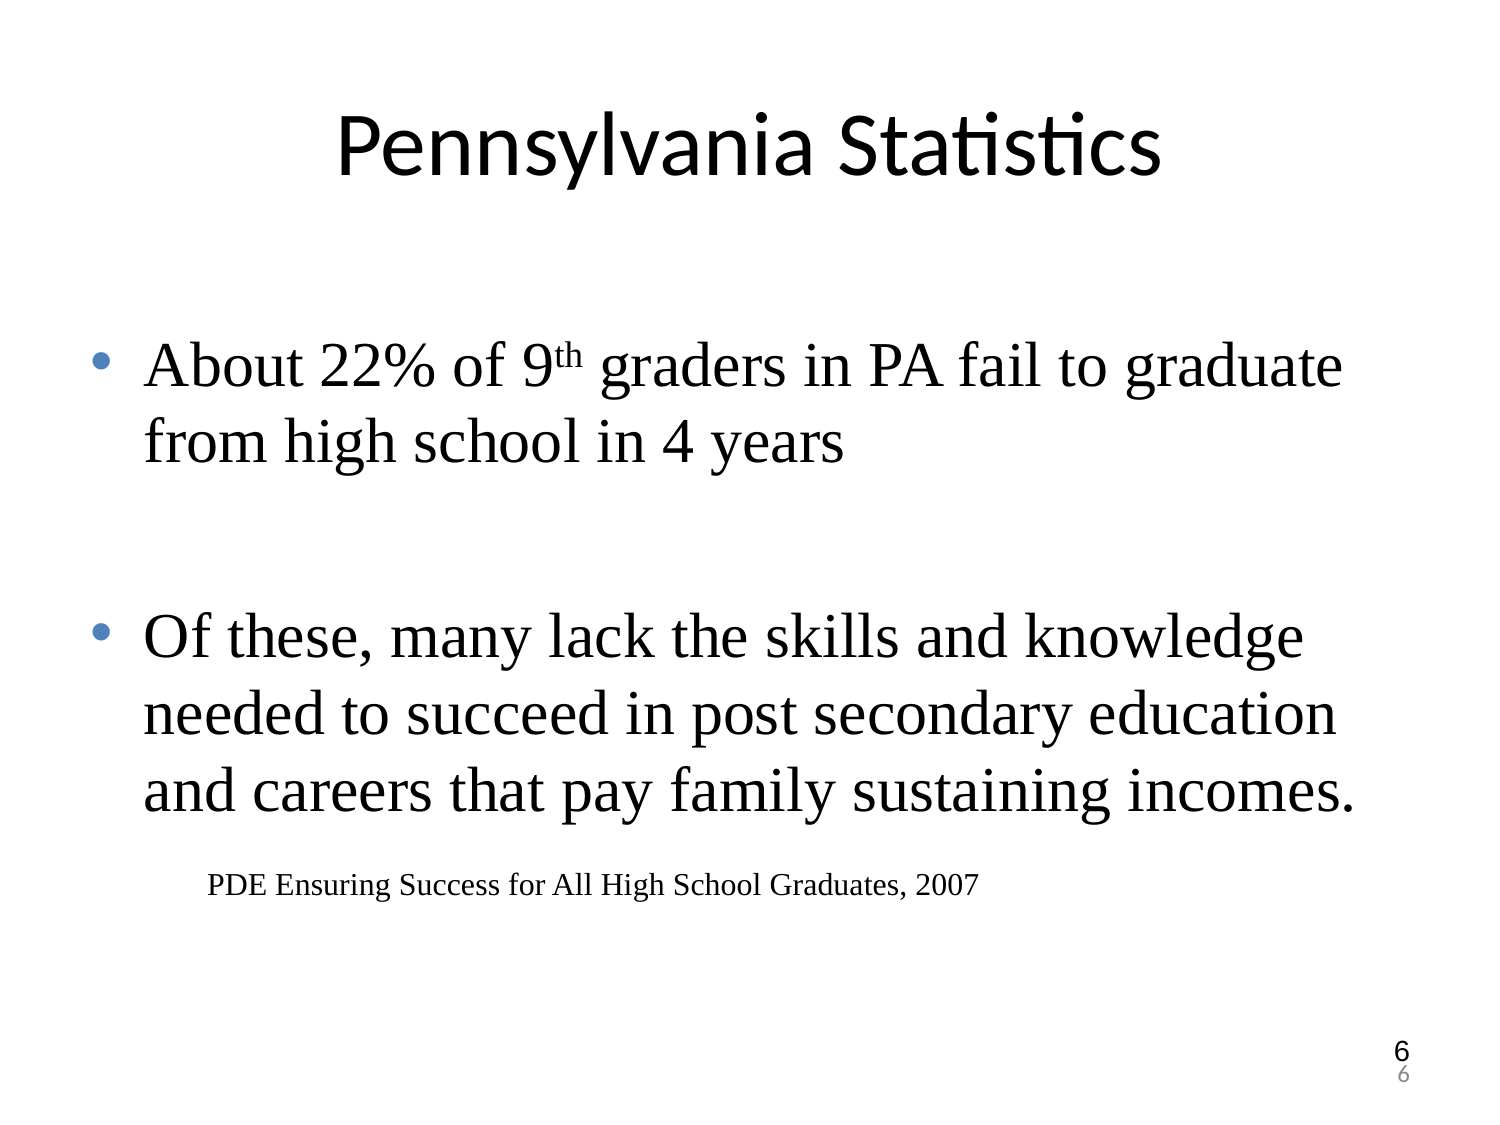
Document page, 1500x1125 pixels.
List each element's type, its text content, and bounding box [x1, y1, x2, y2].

text_box 6 [1074, 1024, 1425, 1103]
list About 22% of 9th graders in PA fail to graduate from high school in 4 years Of these, many lack the skills and knowledge needed to succeed in post secondary education and careers that pay family sustaining incomes. PDE Ensuring Success for All High School Graduates, 2007 [75, 224, 1425, 1005]
title Pennsylvania Statistics [75, 45, 1425, 224]
